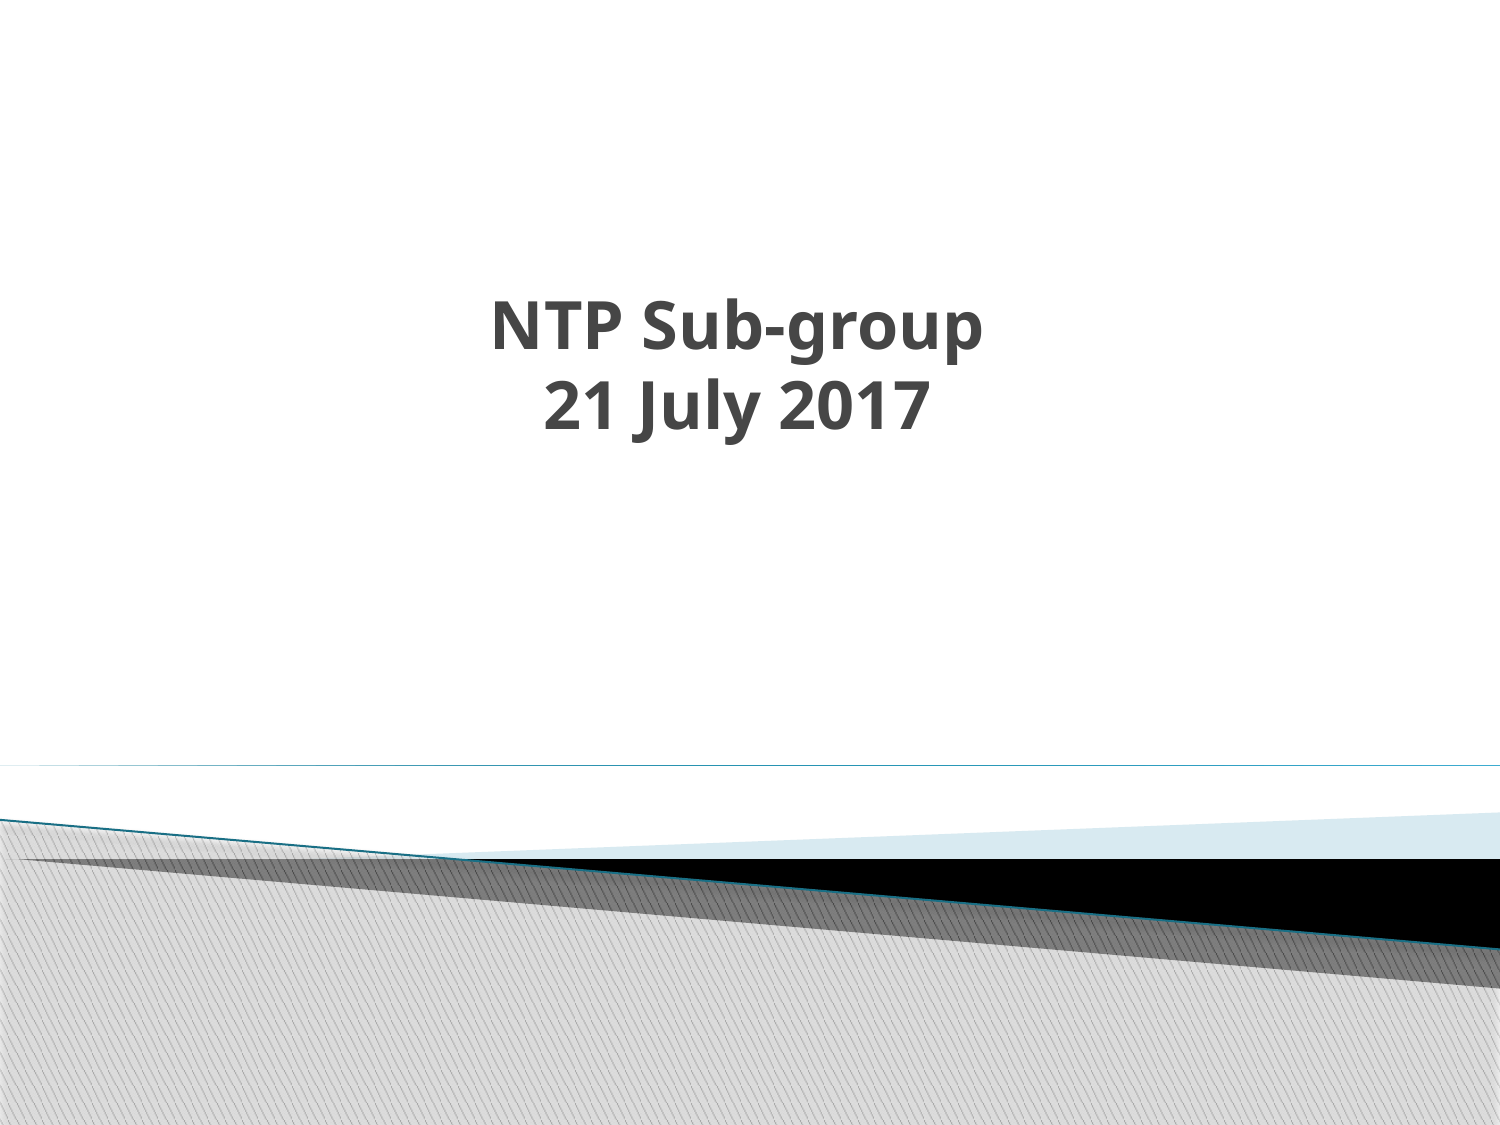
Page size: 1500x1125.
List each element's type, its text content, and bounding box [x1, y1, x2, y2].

picture [5, 859, 1500, 989]
title NTP Sub-group 21 July 2017 [99, 237, 1375, 450]
